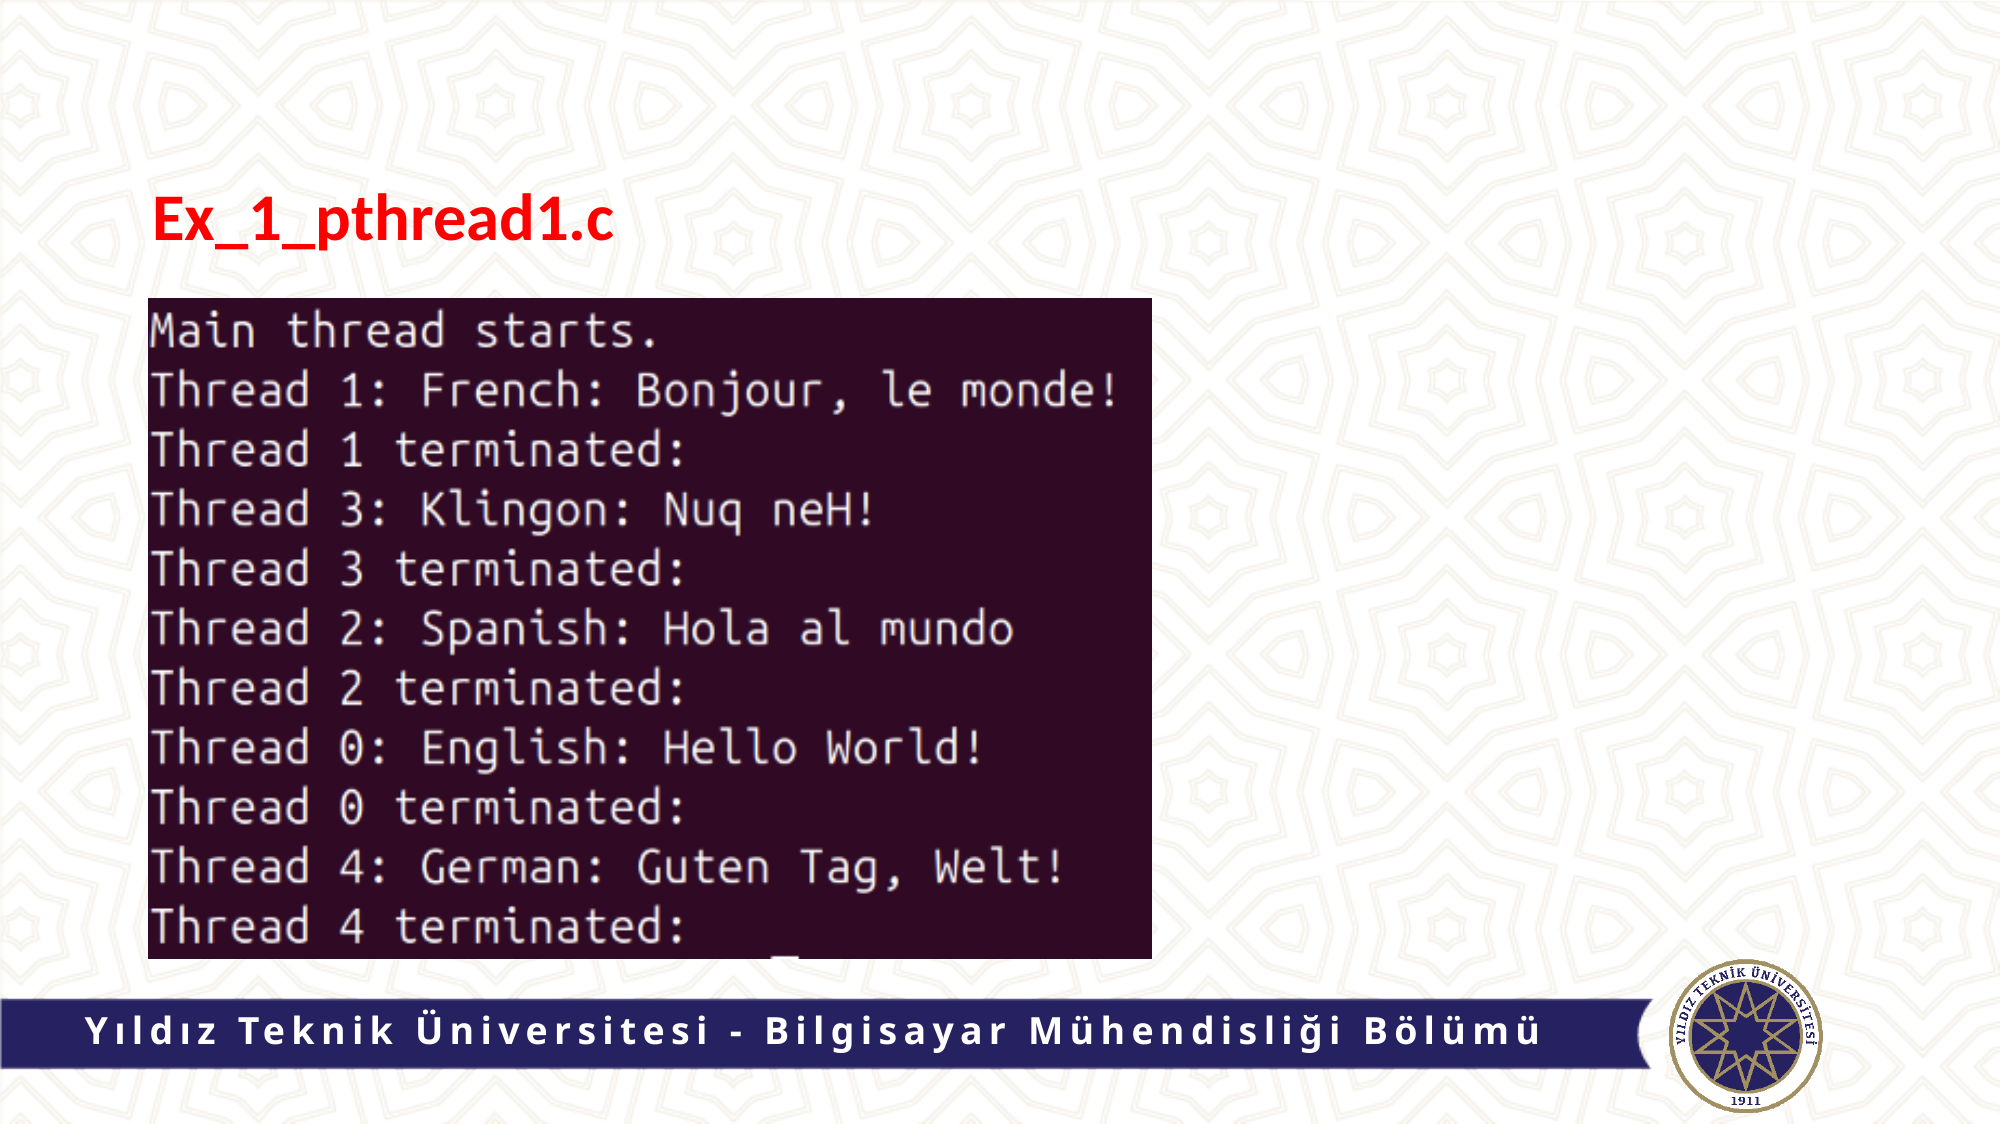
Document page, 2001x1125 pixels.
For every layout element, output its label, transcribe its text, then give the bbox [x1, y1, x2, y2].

footer Yıldız Teknik Üniversitesi - Bilgisayar Mühendisliği Bölümü [0, 997, 1628, 1069]
text_box Ex_1_pthread1.c [137, 166, 667, 273]
picture [0, 0, 2000, 1125]
